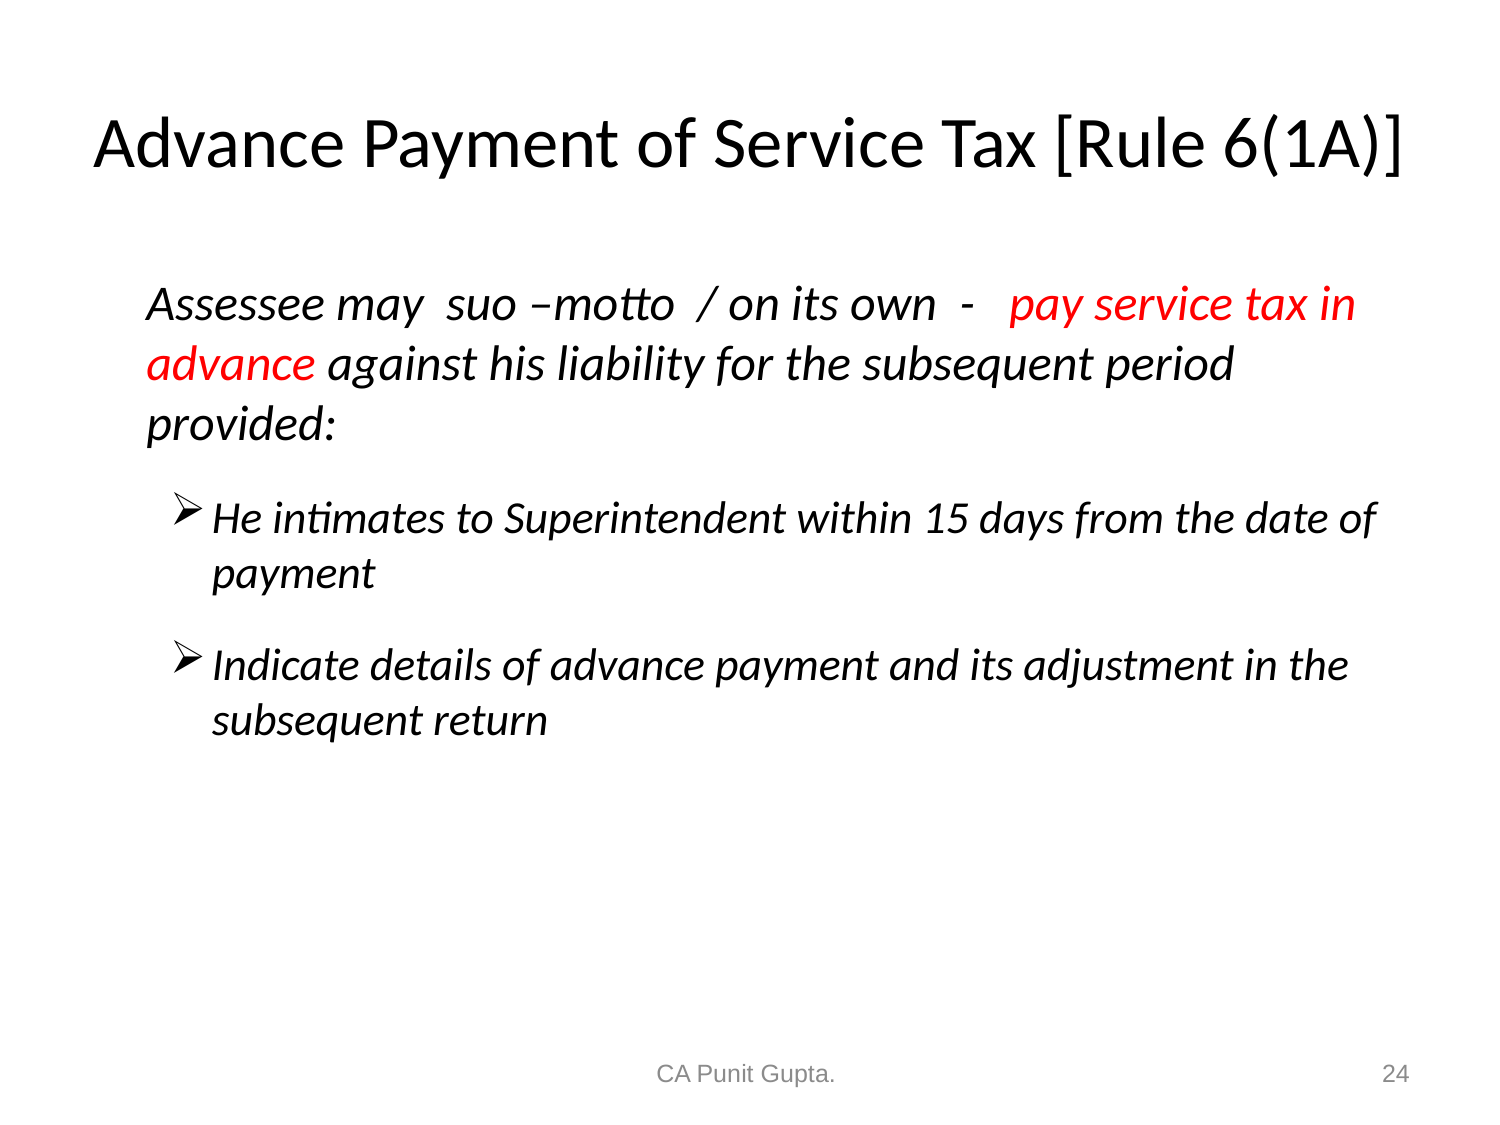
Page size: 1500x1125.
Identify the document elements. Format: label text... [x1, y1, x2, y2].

slide_number 24 [1074, 1042, 1425, 1103]
title Advance Payment of Service Tax [Rule 6(1A)] [75, 45, 1425, 233]
list Assessee may suo –motto / on its own - pay service tax in advance against his liability for the subsequent period provided: He intimates to Superintendent within 15 days from the date of payment Indicate details of advance payment and its adjustment in the subsequent return [75, 262, 1425, 1005]
footer CA Punit Gupta. [512, 1042, 988, 1103]
